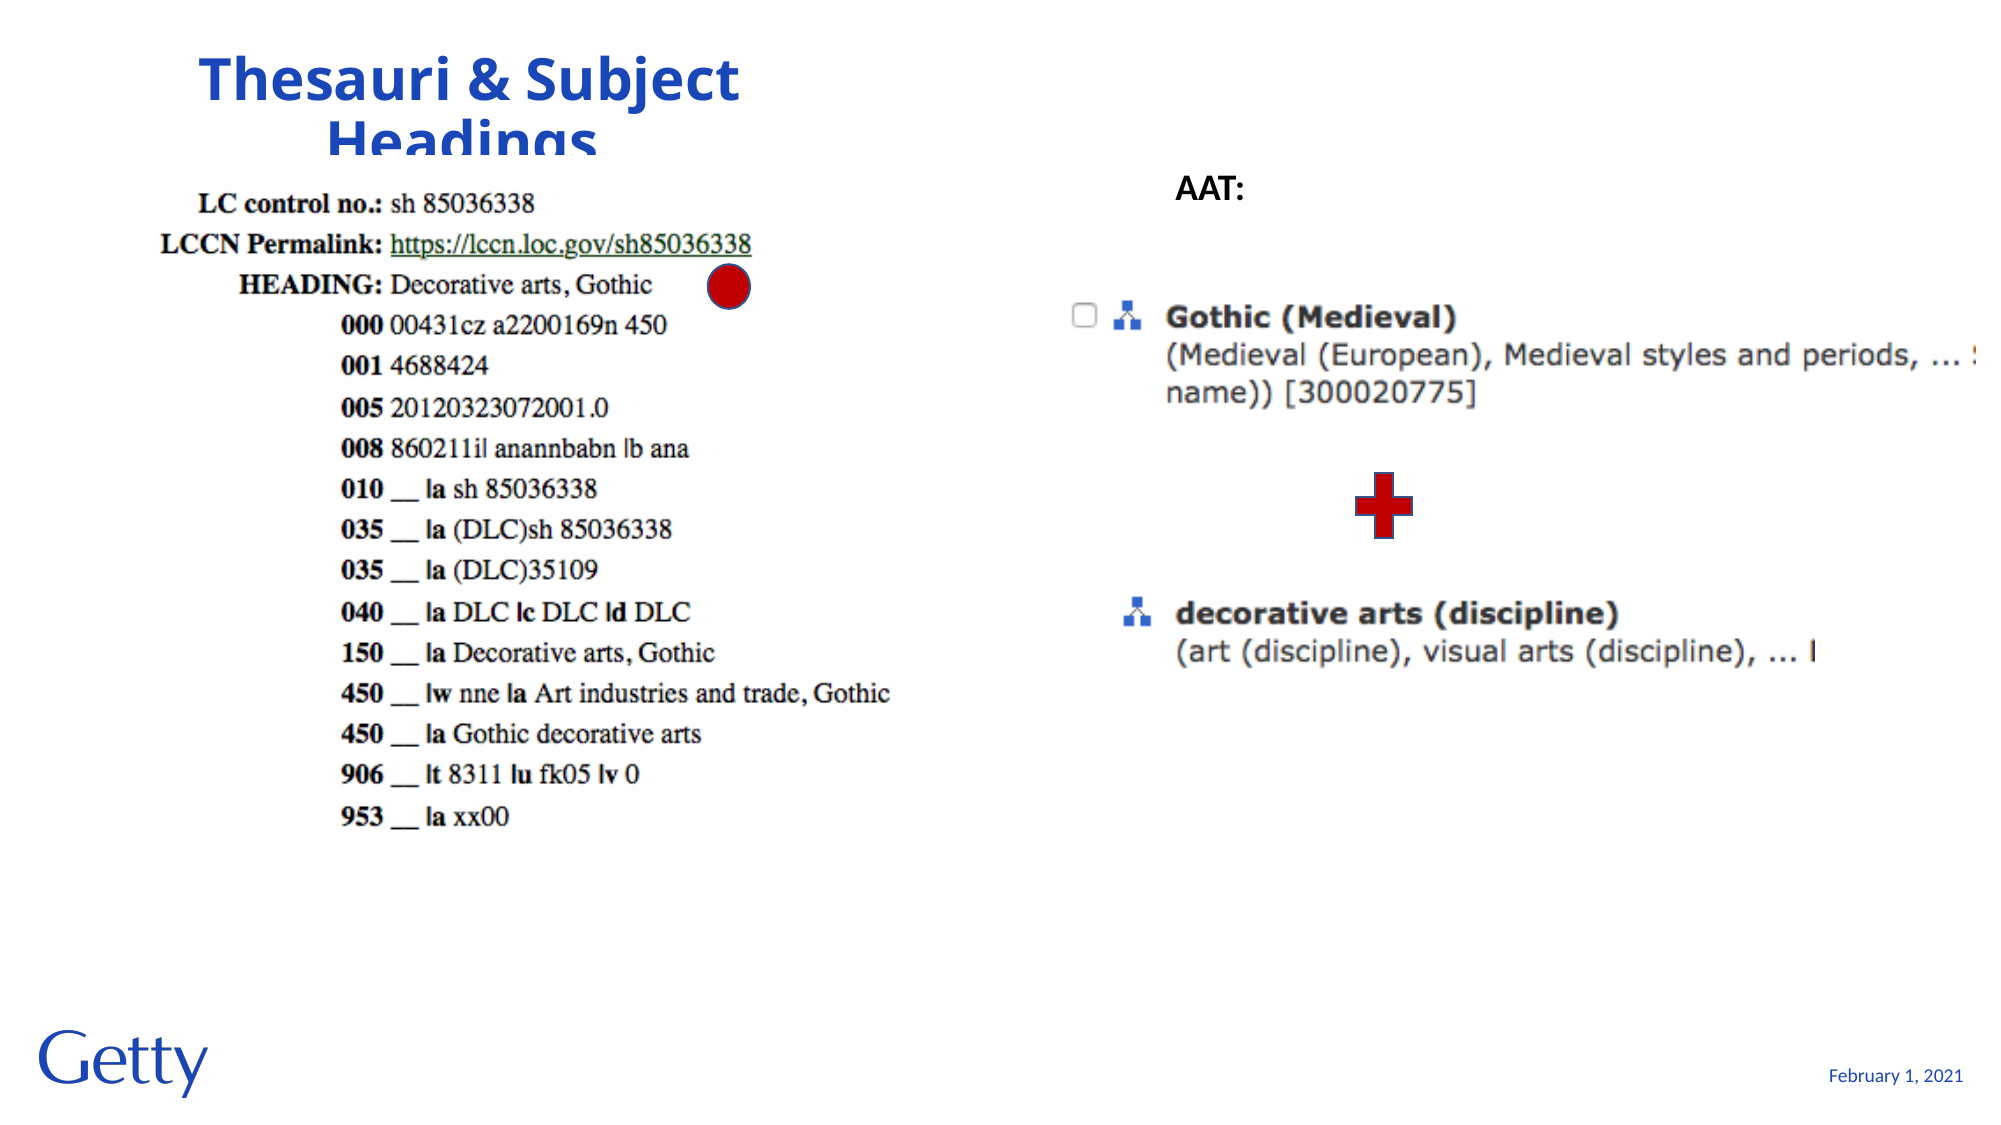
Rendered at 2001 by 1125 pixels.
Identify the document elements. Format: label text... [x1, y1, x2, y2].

text_box [1355, 472, 1413, 539]
picture [39, 1030, 208, 1098]
picture [1058, 275, 1976, 443]
text_box AAT: [1160, 155, 1261, 216]
text_box February 1, 2021 [1483, 1045, 1984, 1105]
text_box Thesauri & Subject Headings [39, 30, 899, 156]
picture [1118, 568, 1815, 702]
picture [159, 155, 960, 909]
